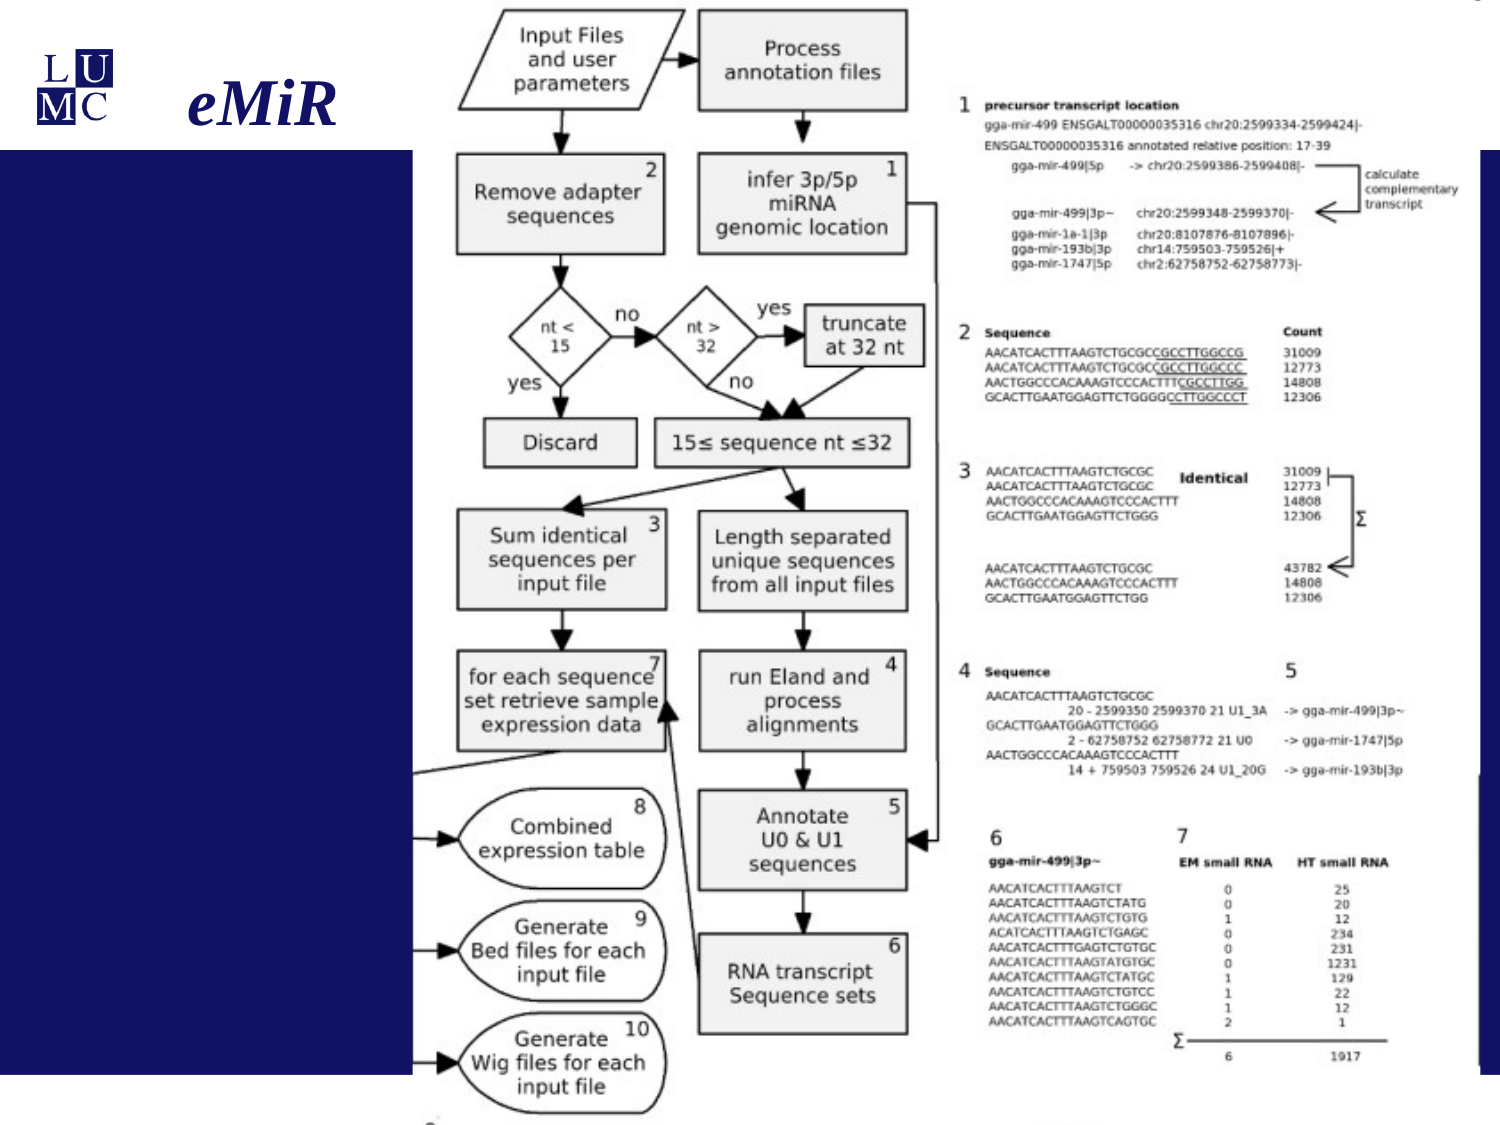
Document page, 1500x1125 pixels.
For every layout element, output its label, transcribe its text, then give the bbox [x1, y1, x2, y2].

picture [37, 49, 113, 125]
picture [412, 0, 1481, 1125]
title eMiR [187, 19, 407, 141]
